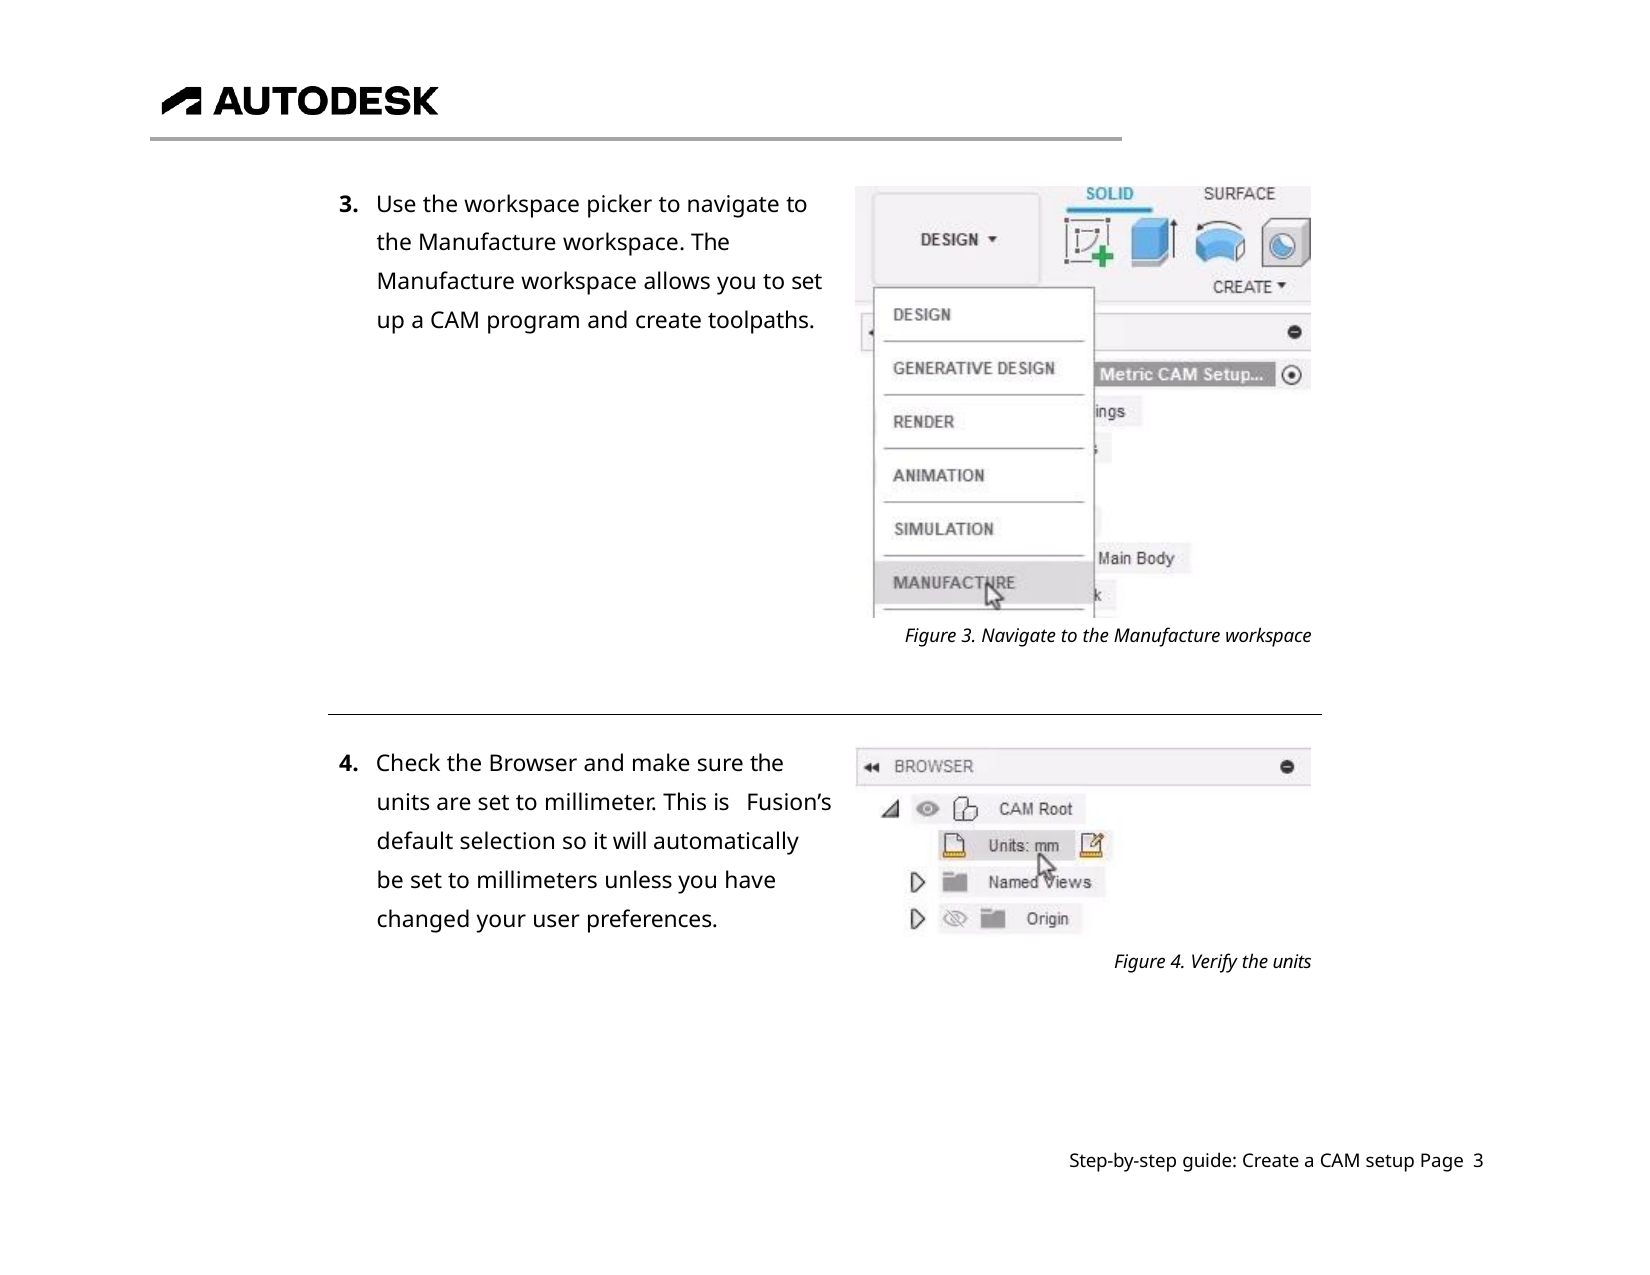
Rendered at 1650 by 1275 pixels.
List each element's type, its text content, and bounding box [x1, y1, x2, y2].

slide_number Step-by-step guide: Create a CAM setup Page 10 [1067, 1145, 1509, 1275]
picture [854, 744, 1311, 937]
table_header Figure 3. Navigate to the Manufacture workspace [843, 187, 1322, 714]
table_cell 4. Check the Browser and make sure the units are set to millimeter. This is Fusion’s default selection so it will automatically be set to millimeters unless you have changed your user preferences. [328, 715, 843, 982]
table_cell Figure 4. Verify the units [843, 715, 1322, 982]
table_header 3. Use the workspace picker to navigate to the Manufacture workspace. The Manufacture workspace allows you to set up a CAM program and create toolpaths. [328, 187, 843, 714]
picture [161, 86, 439, 115]
picture [854, 186, 1311, 618]
